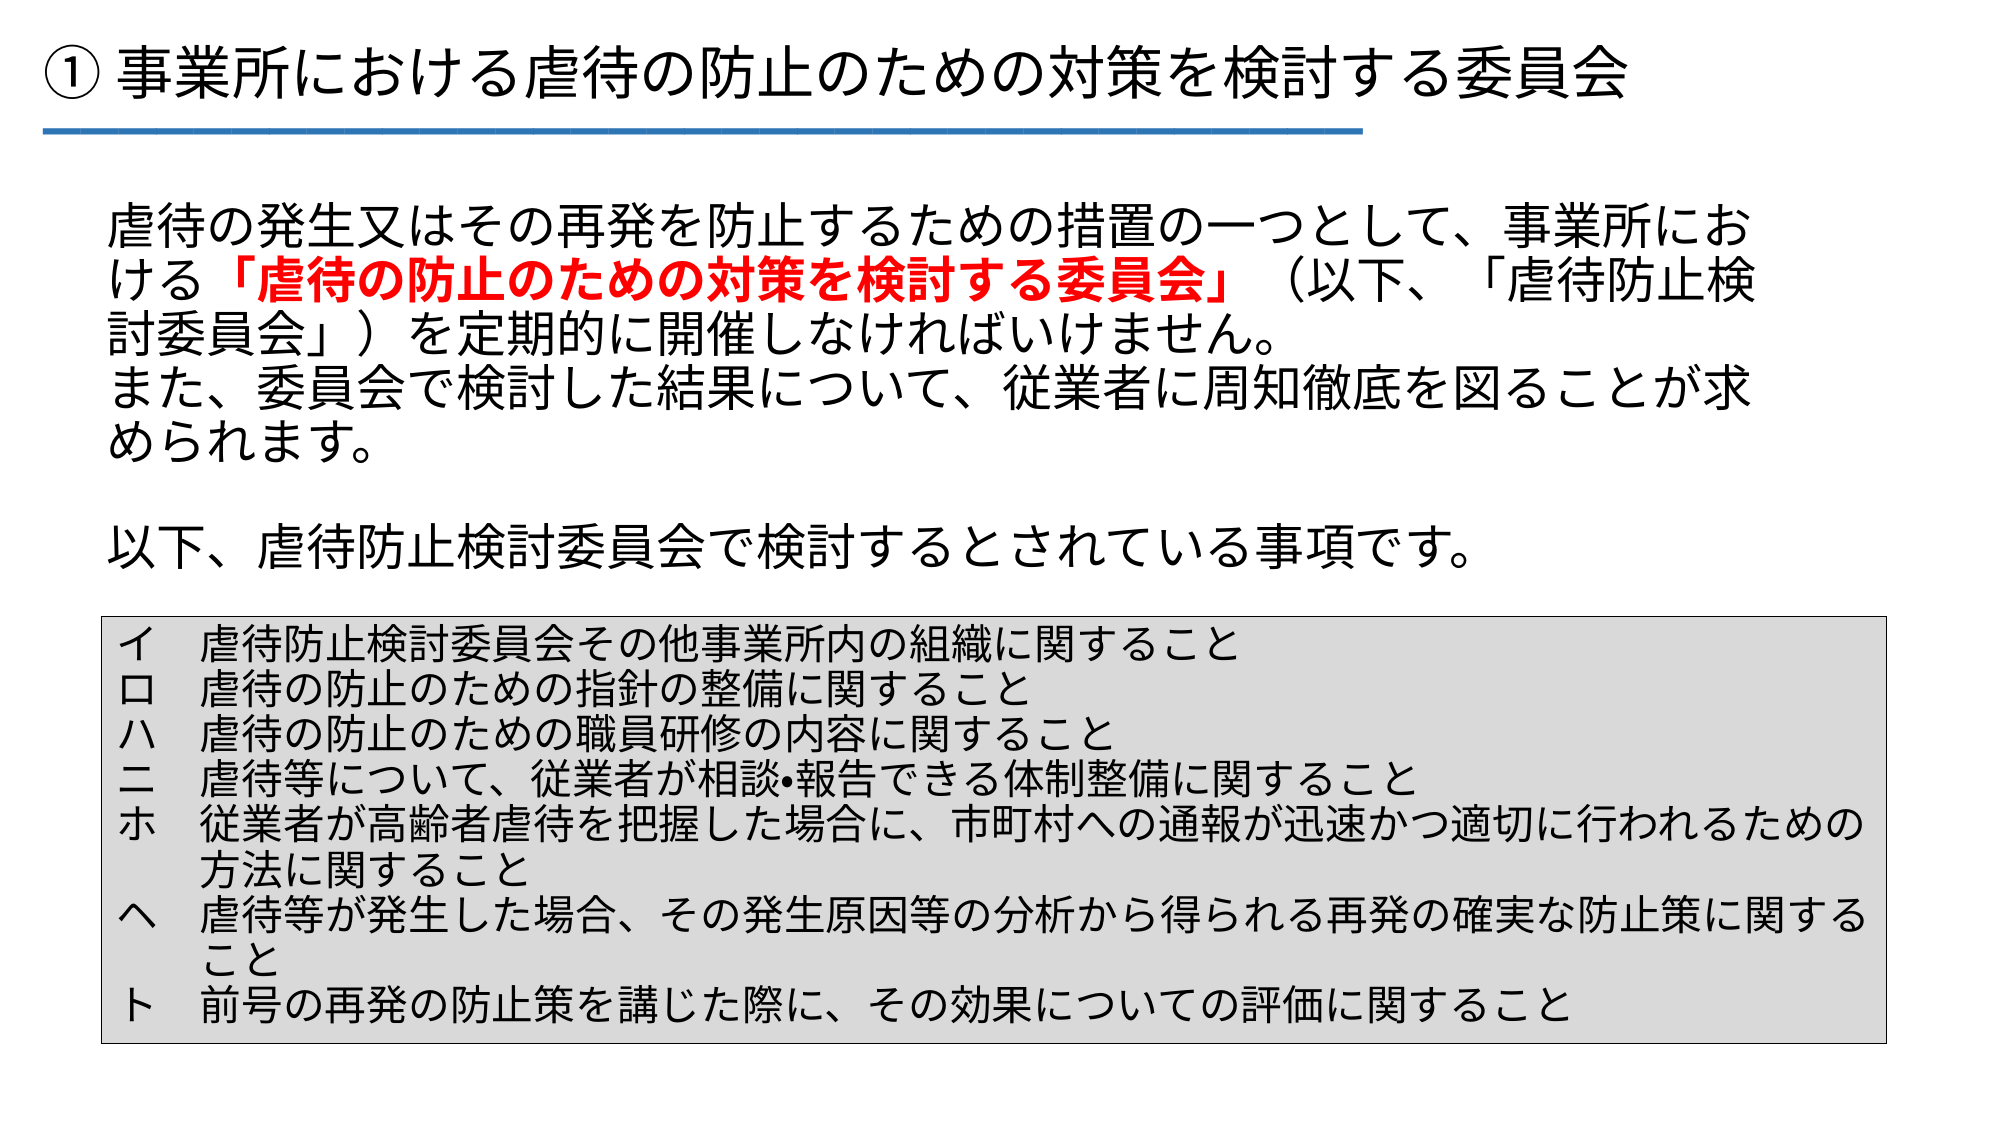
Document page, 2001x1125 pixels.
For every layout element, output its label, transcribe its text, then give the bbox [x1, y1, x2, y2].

text_box 以下、虐待防止検討委員会で検討するとされている事項です。 [91, 515, 1787, 617]
text_box ___________________________________ [28, 17, 1960, 164]
text_box イ 虐待防止検討委員会その他事業所内の組織に関すること ロ 虐待の防止のための指針の整備に関すること ハ 虐待の防止のための職員研修の内容に関すること ニ 虐待等について、従業者が相談・報告できる体制整備に関すること ホ 従業者が高齢者虐待を把握した場合に、市町村への通報が迅速かつ適切に行われるための 方法に関すること ヘ 虐待等が発生した場合、その発生原因等の分析から得られる再発の確実な防止策に関する こと ト 前号の再発の防止策を講じた際に、その効果についての評価に関すること [101, 616, 1887, 1044]
text_box 虐待の発生又はその再発を防止するための措置の一つとして、事業所における「虐待の防止のための対策を検討する委員会」（以下、「虐待防止検討委員会」）を定期的に開催しなければいけません。 また、委員会で検討した結果について、従業者に周知徹底を図ることが求められます。 [91, 194, 1787, 488]
text_box ①事業所における虐待の防止のための対策を検討する委員会 [28, 36, 1923, 131]
